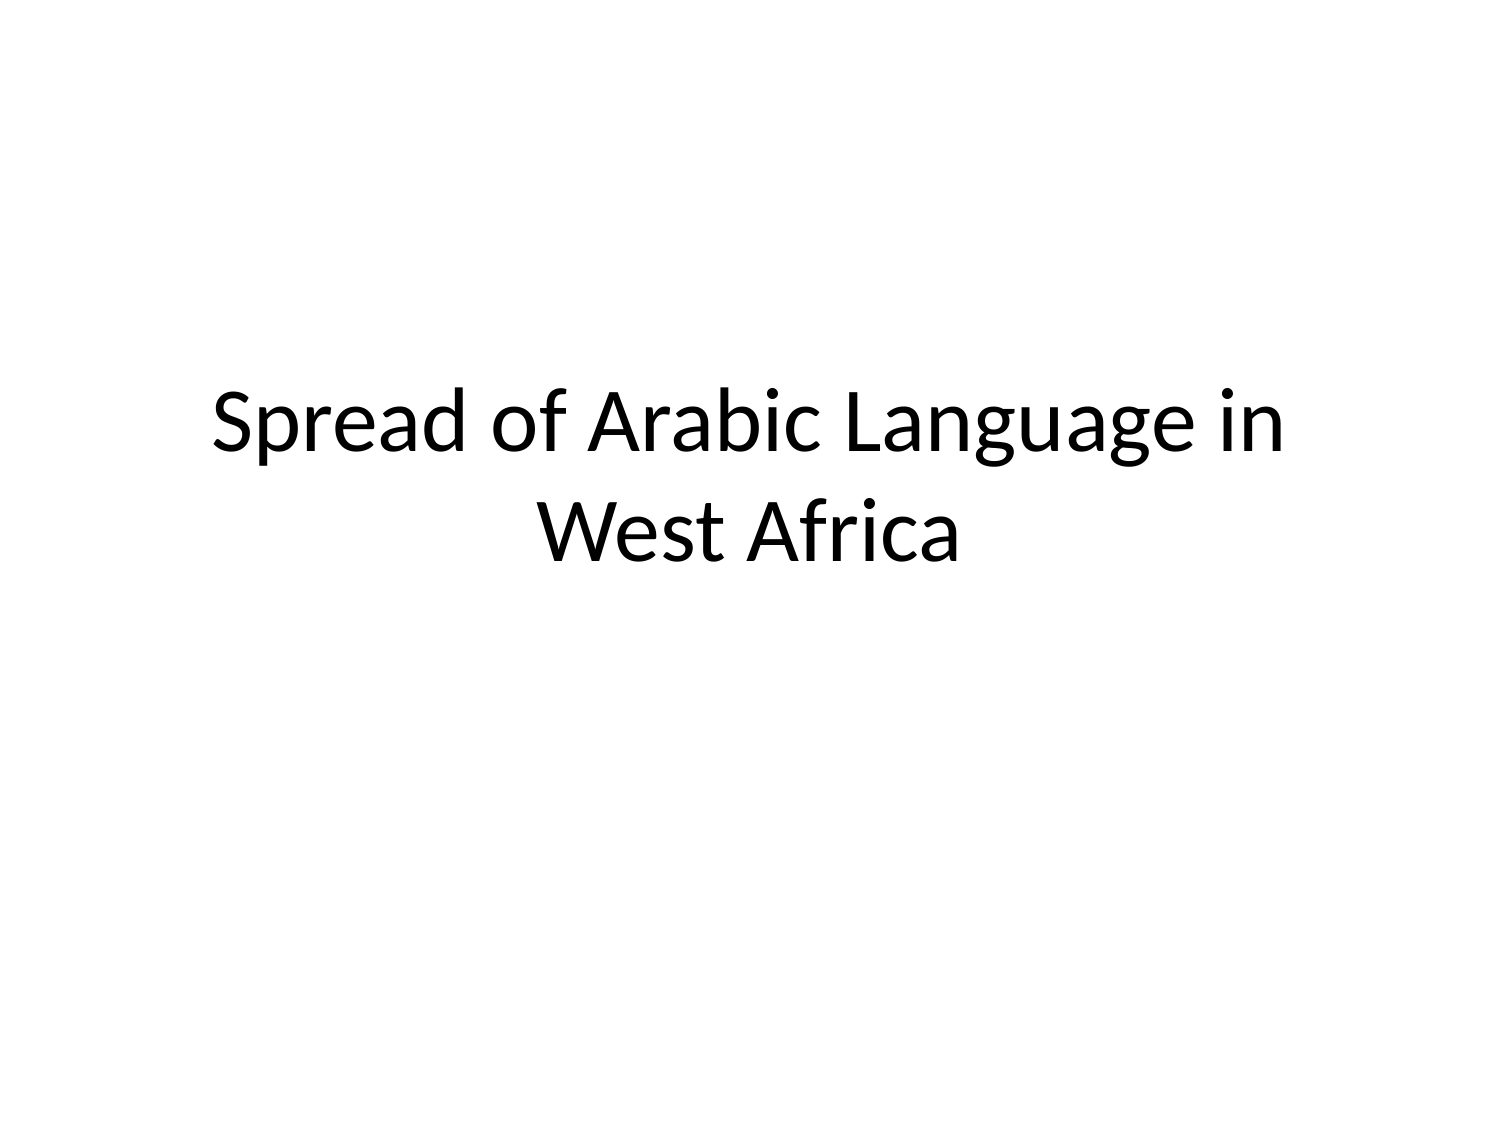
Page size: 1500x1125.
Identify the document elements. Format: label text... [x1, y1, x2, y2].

title Spread of Arabic Language in West Africa [112, 349, 1388, 591]
